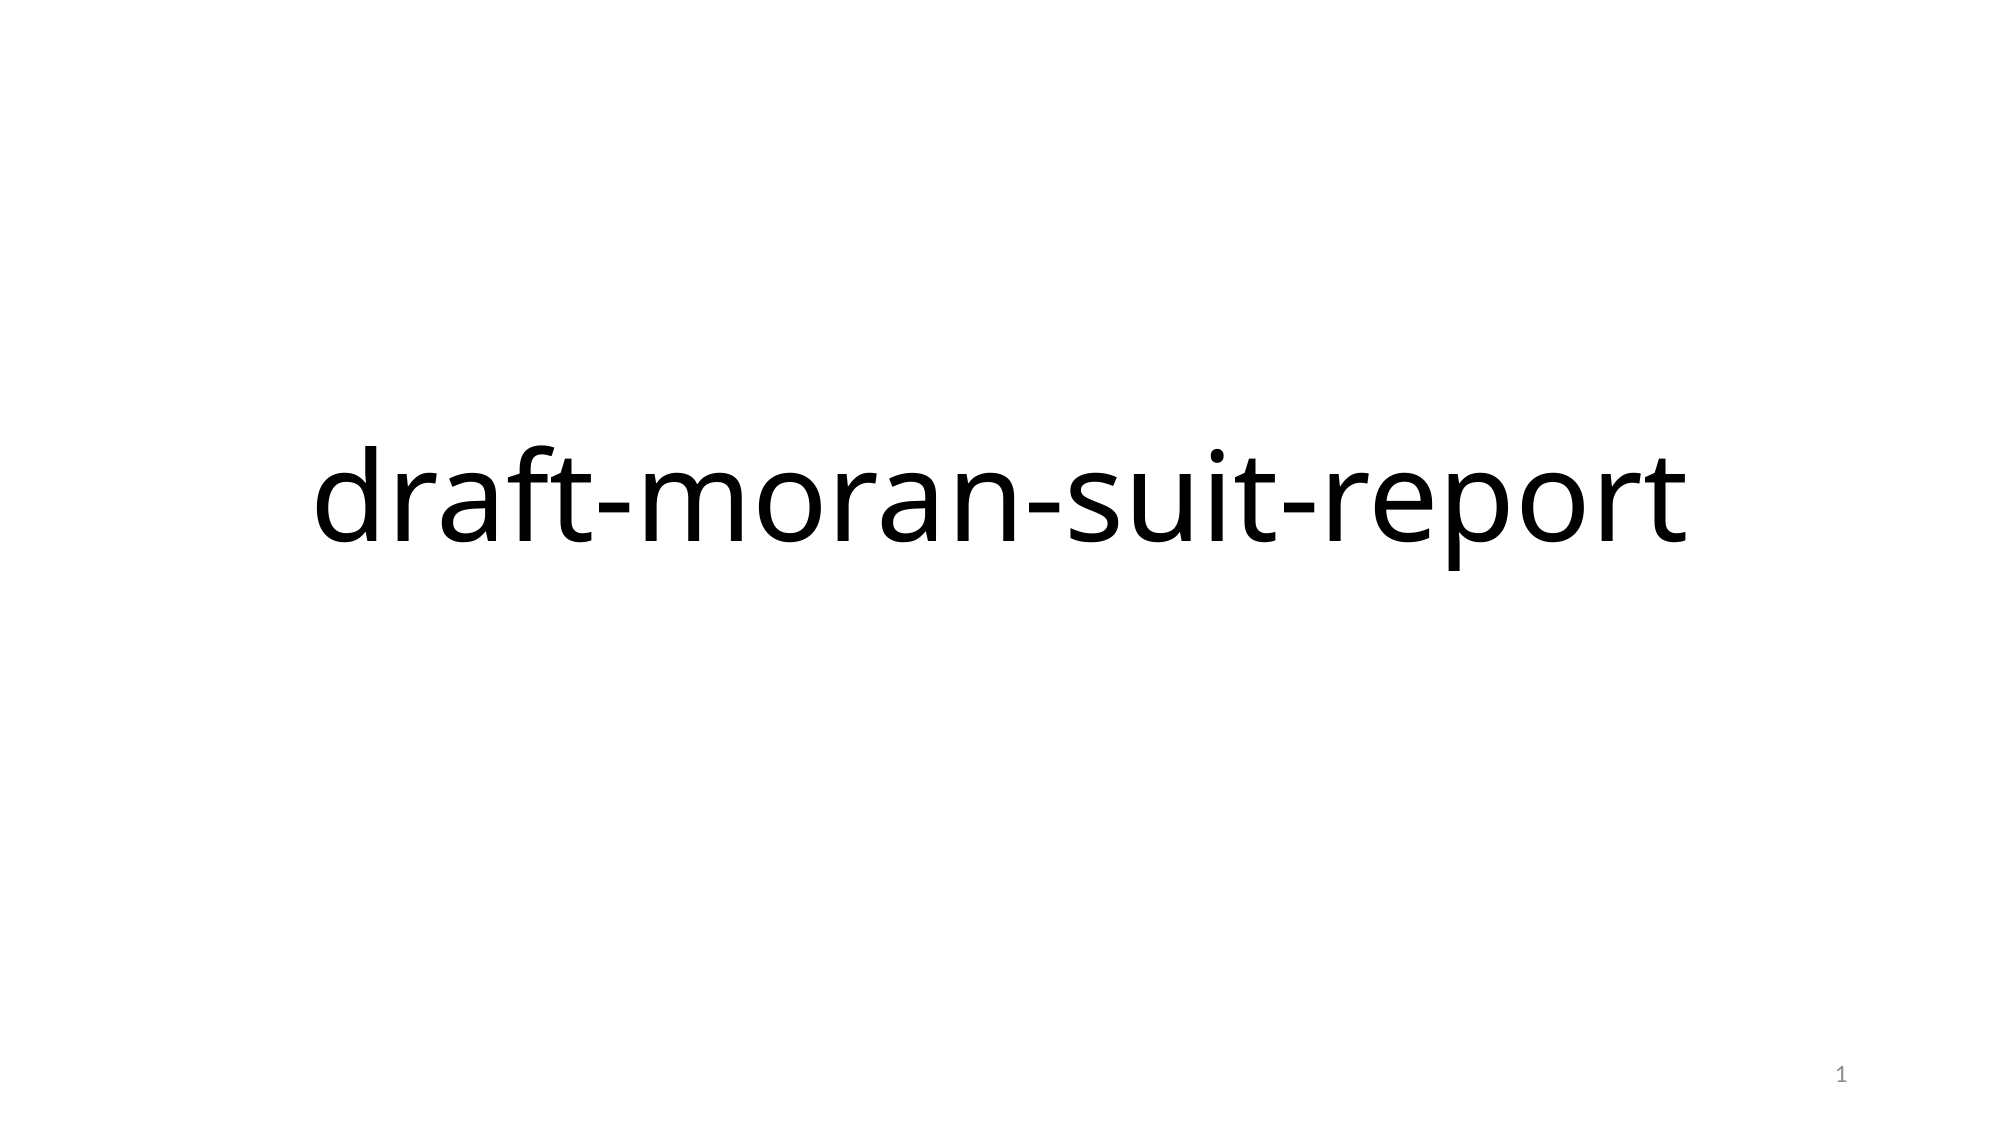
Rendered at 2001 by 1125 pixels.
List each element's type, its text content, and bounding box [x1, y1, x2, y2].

title draft-moran-suit-report [249, 184, 1750, 576]
slide_number 1 [1412, 1042, 1863, 1103]
